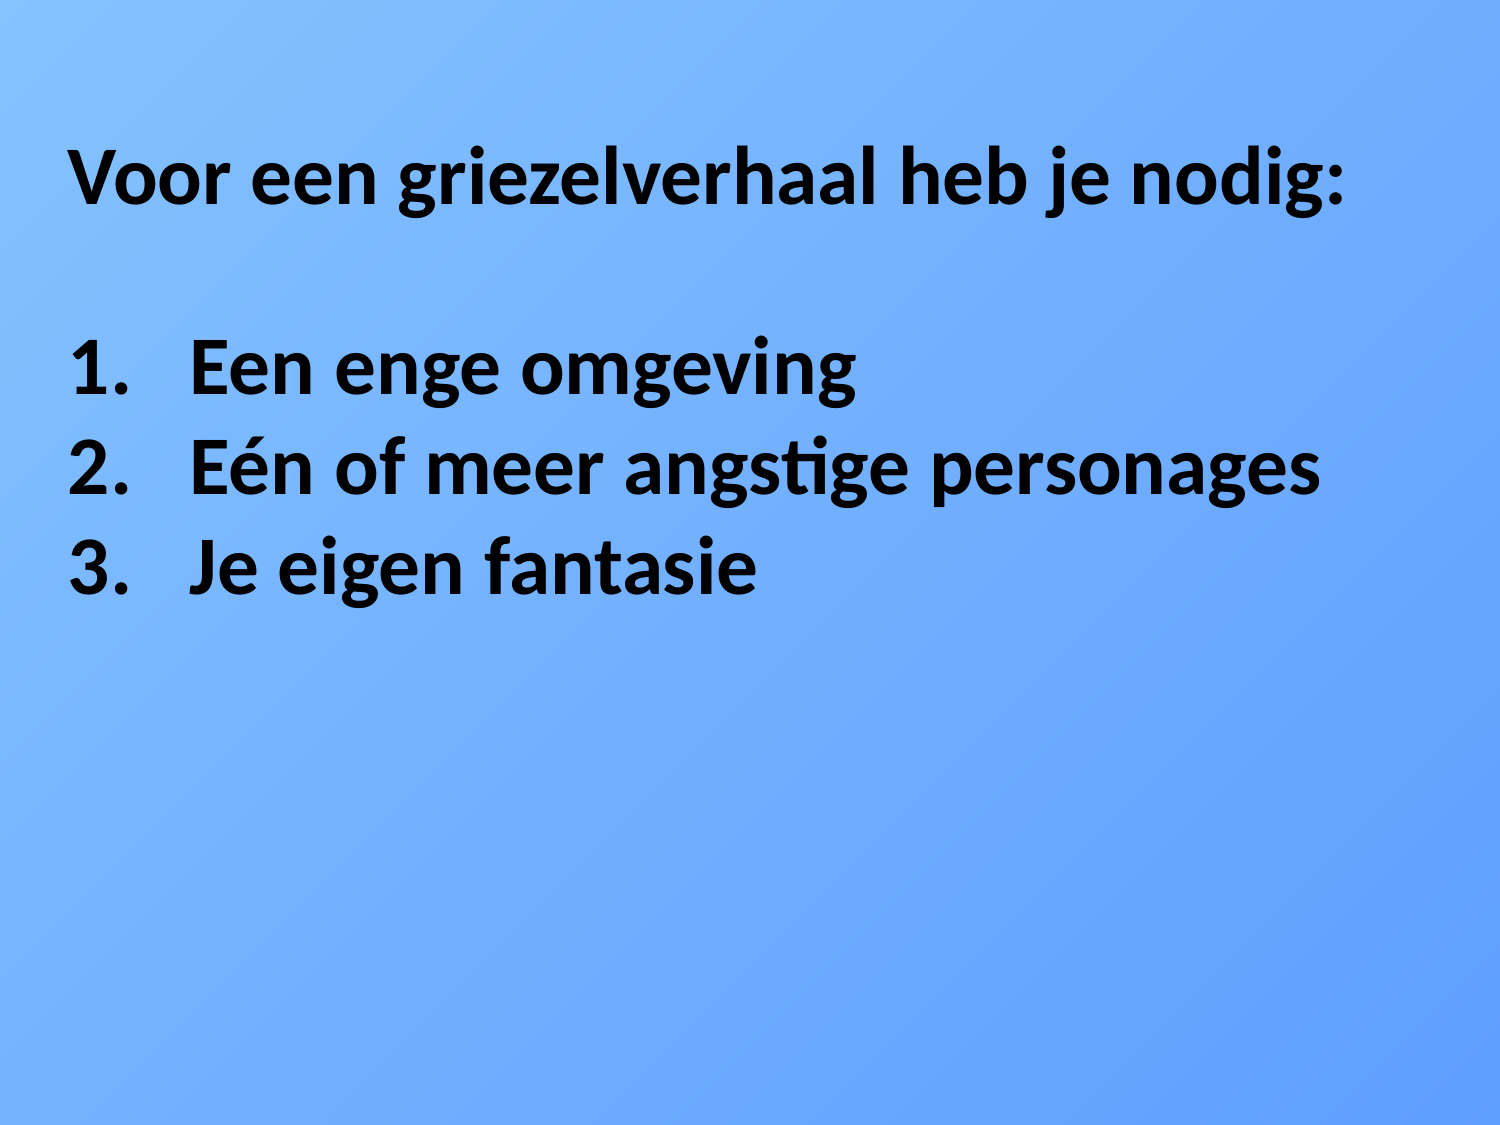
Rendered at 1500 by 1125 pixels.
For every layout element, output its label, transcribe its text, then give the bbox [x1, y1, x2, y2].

text_box Voor een griezelverhaal heb je nodig: Een enge omgeving Eén of meer angstige personages Je eigen fantasie [53, 113, 1458, 719]
